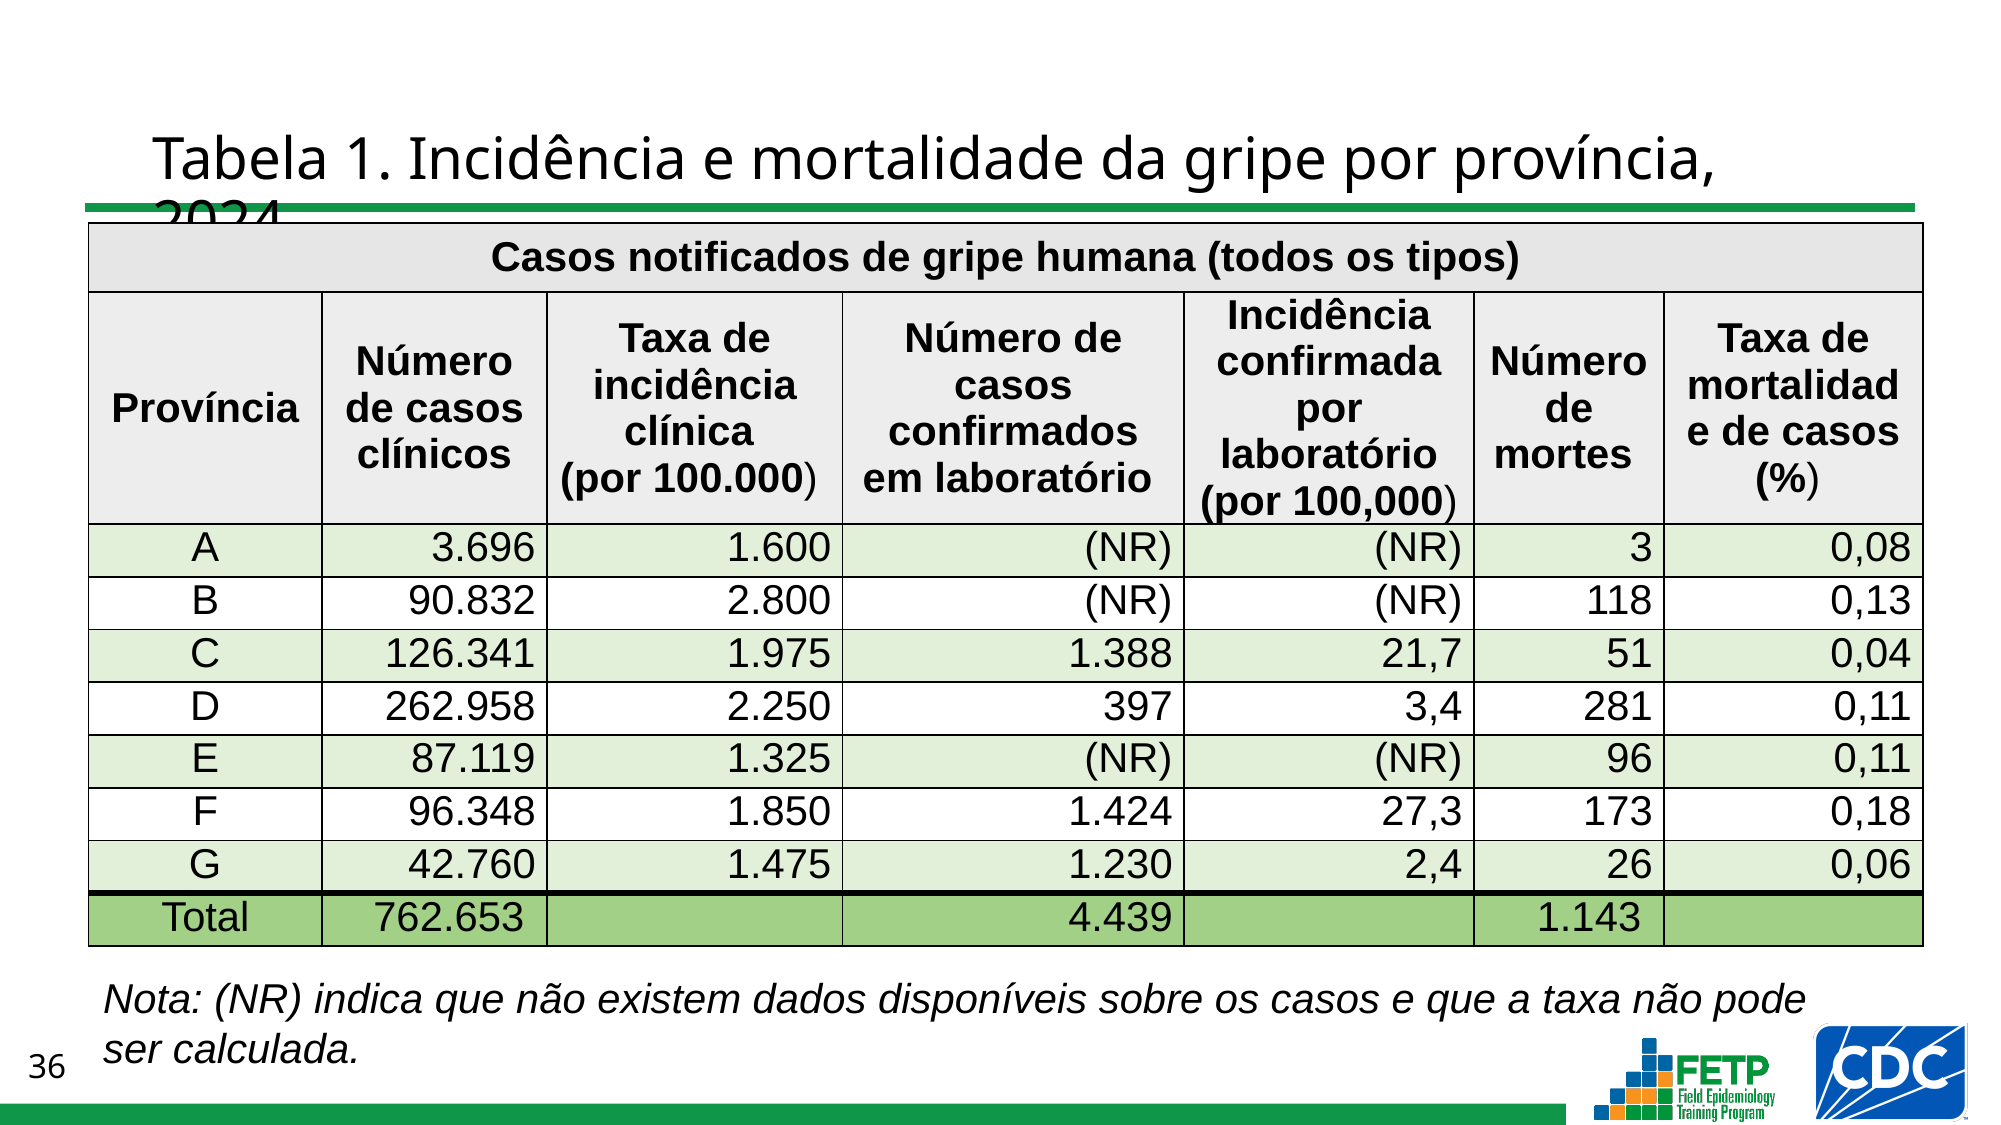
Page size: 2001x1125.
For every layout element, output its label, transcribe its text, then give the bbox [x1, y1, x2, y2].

table_cell 0,08 [1665, 525, 1922, 576]
table_cell [548, 896, 842, 945]
table_cell Província [89, 293, 321, 523]
table_cell 3,4 [1185, 683, 1473, 734]
table_cell 2,4 [1185, 841, 1473, 890]
table_cell 1.850 [548, 789, 842, 840]
table_cell 0,11 [1665, 736, 1922, 787]
table_cell 26 [1475, 841, 1663, 890]
table_cell 0,18 [1665, 789, 1922, 840]
table_cell 4.439 [843, 896, 1183, 945]
table_cell 118 [1475, 578, 1663, 629]
table_cell 1.600 [548, 525, 842, 576]
table_cell 126.341 [323, 630, 546, 681]
table_cell (NR) [1185, 525, 1473, 576]
table_cell 3.696 [323, 525, 546, 576]
table_cell 51 [1475, 630, 1663, 681]
table_cell (NR) [843, 736, 1183, 787]
table_cell 1.975 [548, 630, 842, 681]
table_cell B [89, 578, 321, 629]
table_cell G [89, 841, 321, 890]
table_cell A [89, 525, 321, 576]
table_cell 27,3 [1185, 789, 1473, 840]
table_cell 0,11 [1665, 683, 1922, 734]
table_cell 1.230 [843, 841, 1183, 890]
table_cell [1185, 896, 1473, 945]
table_cell Número de casos clínicos [323, 293, 546, 523]
table_cell Número de casos confirmados em laboratório [843, 293, 1183, 523]
text_box Nota: (NR) indica que não existem dados disponíveis sobre os casos e que a taxa não pode ser calculada. [88, 964, 1878, 1080]
table_cell 397 [843, 683, 1183, 734]
table_cell 96.348 [323, 789, 546, 840]
table_cell F [89, 789, 321, 840]
table_cell E [89, 736, 321, 787]
table_cell 87.119 [323, 736, 546, 787]
table_cell Taxa de incidência clínica (por 100.000) [548, 293, 842, 523]
table_cell 1.388 [843, 630, 1183, 681]
picture [1813, 1023, 1968, 1122]
table_cell 0,04 [1665, 630, 1922, 681]
table_header Casos notificados de gripe humana (todos os tipos) [89, 224, 1922, 291]
table_cell 90.832 [323, 578, 546, 629]
table_cell [1665, 896, 1922, 945]
table_cell 262.958 [323, 683, 546, 734]
table_cell C [89, 630, 321, 681]
table_cell 3 [1475, 525, 1663, 576]
table_cell 42.760 [323, 841, 546, 890]
table_cell 1.143 [1475, 896, 1663, 945]
table_cell Taxa de mortalidade de casos (%) [1665, 293, 1922, 523]
table_cell 2.250 [548, 683, 842, 734]
table_cell (NR) [843, 578, 1183, 629]
table_cell 1.424 [843, 789, 1183, 840]
table_cell 173 [1475, 789, 1663, 840]
table_cell D [89, 683, 321, 734]
table_cell Número de mortes [1475, 293, 1663, 523]
table_cell 281 [1475, 683, 1663, 734]
title Tabela 1. Incidência e mortalidade da gripe por província, 2024 [137, 122, 1863, 207]
table_cell 0,13 [1665, 578, 1922, 629]
table_cell 96 [1475, 736, 1663, 787]
table_cell (NR) [1185, 578, 1473, 629]
table_cell 0,06 [1665, 841, 1922, 890]
picture [1594, 1080, 1775, 1122]
table_cell 21,7 [1185, 630, 1473, 681]
table_cell 762.653 [323, 896, 546, 945]
table_cell 2.800 [548, 578, 842, 629]
table_cell Incidência confirmada por laboratório (por 100,000) [1185, 293, 1473, 523]
table_cell Total [89, 896, 321, 945]
table_cell (NR) [843, 525, 1183, 576]
table_cell 1.475 [548, 841, 842, 890]
table_cell (NR) [1185, 736, 1473, 787]
table_cell 1.325 [548, 736, 842, 787]
